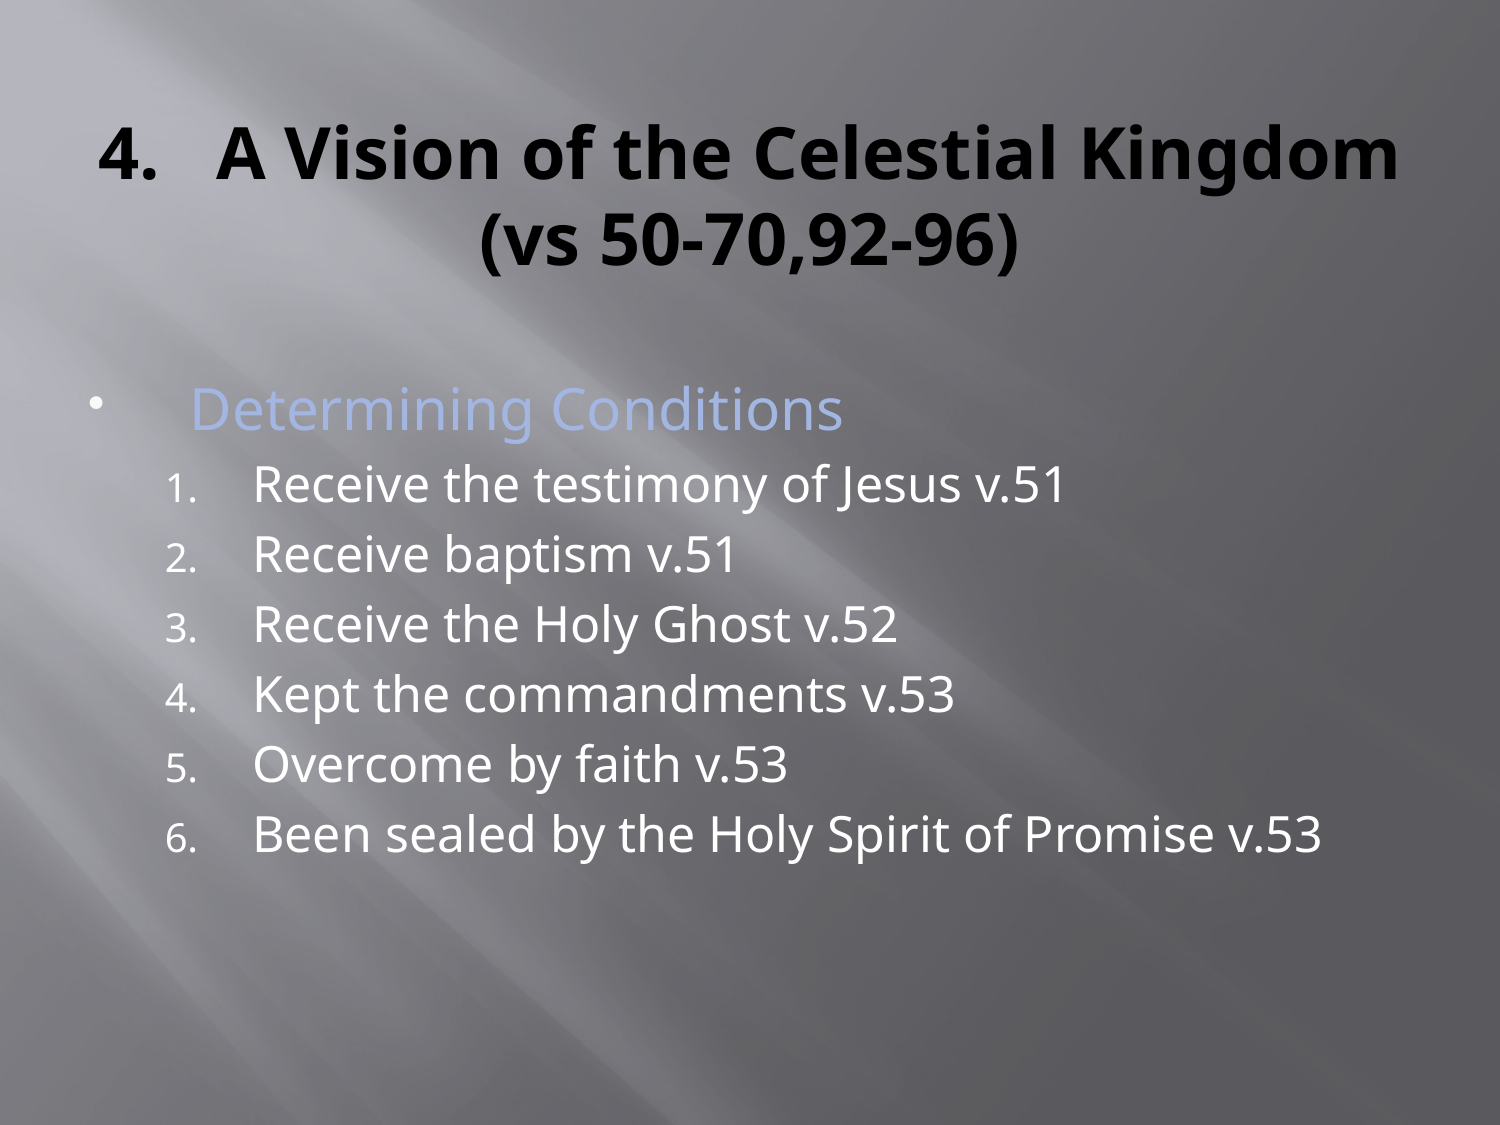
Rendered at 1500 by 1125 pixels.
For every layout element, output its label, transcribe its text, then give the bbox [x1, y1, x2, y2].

list Determining Conditions Receive the testimony of Jesus v.51 Receive baptism v.51 Receive the Holy Ghost v.52 Kept the commandments v.53 Overcome by faith v.53 Been sealed by the Holy Spirit of Promise v.53 [75, 365, 1425, 1125]
title 4. A Vision of the Celestial Kingdom (vs 50-70,92-96) [75, 99, 1425, 288]
